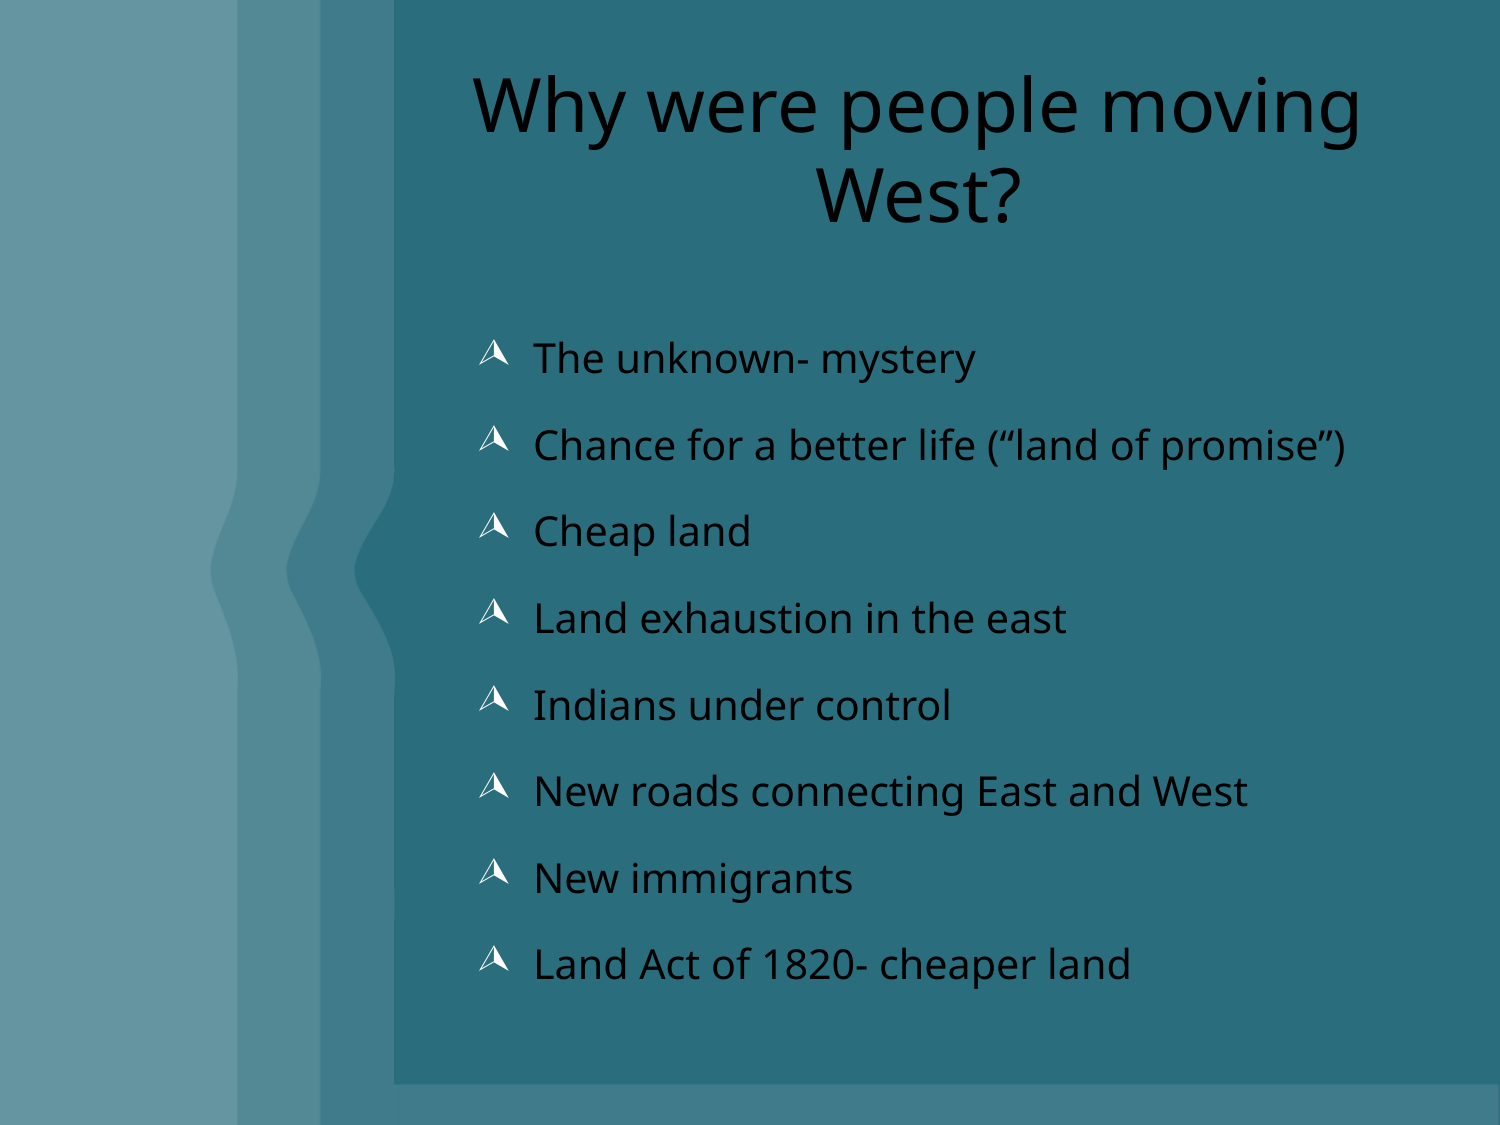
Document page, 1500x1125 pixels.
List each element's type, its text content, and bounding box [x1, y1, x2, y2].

list The unknown- mystery Chance for a better life (“land of promise”) Cheap land Land exhaustion in the east Indians under control New roads connecting East and West New immigrants Land Act of 1820- cheaper land [462, 324, 1425, 1000]
title Why were people moving West? [412, 57, 1425, 246]
picture [0, 0, 1500, 1125]
